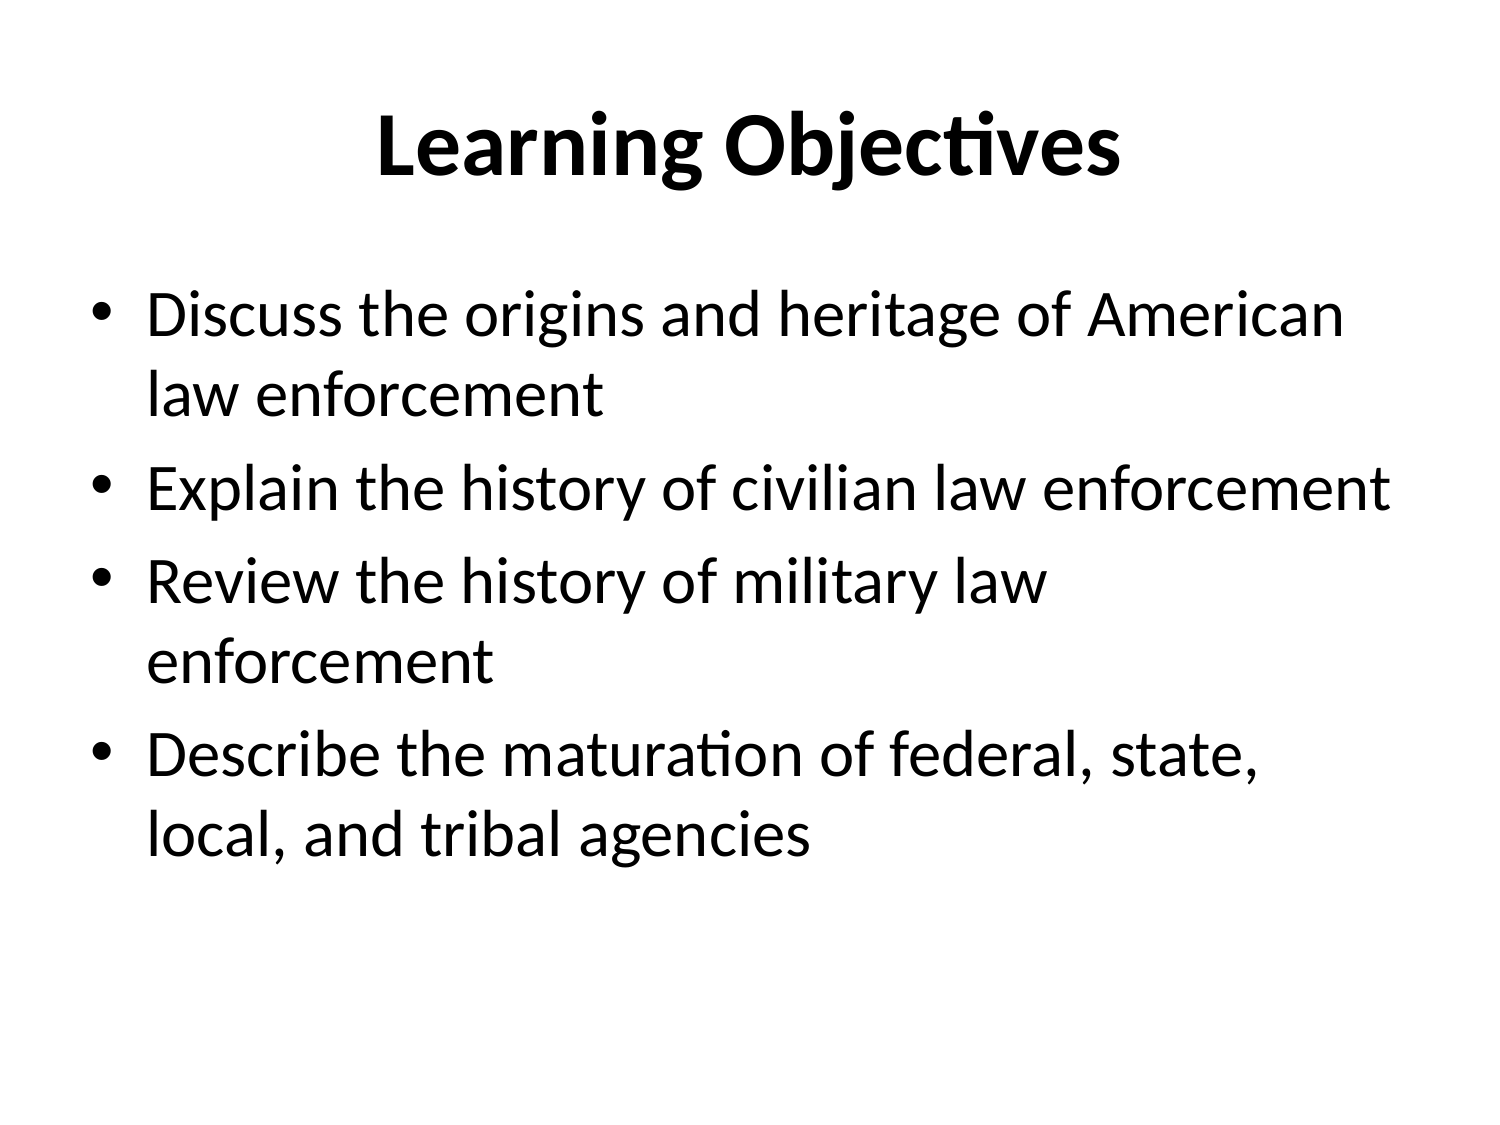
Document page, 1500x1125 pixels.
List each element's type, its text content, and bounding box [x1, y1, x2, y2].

list Discuss the origins and heritage of American law enforcement Explain the history of civilian law enforcement Review the history of military law enforcement Describe the maturation of federal, state, local, and tribal agencies [75, 262, 1425, 1005]
title Learning Objectives [75, 45, 1425, 233]
